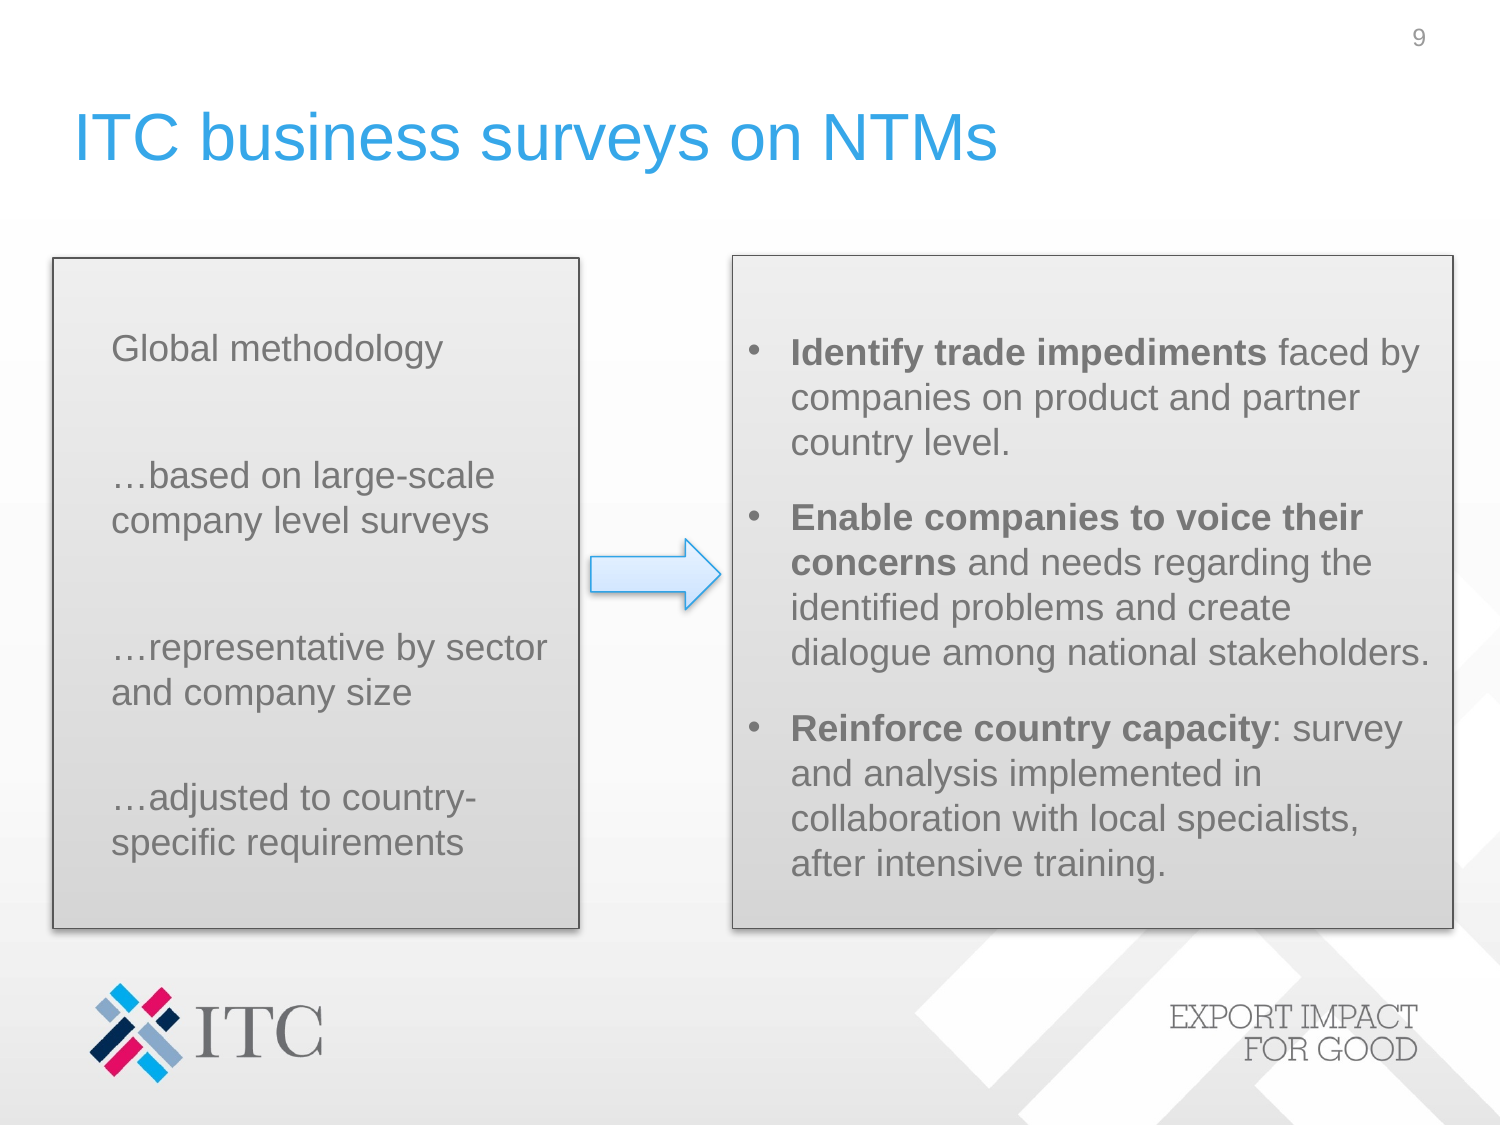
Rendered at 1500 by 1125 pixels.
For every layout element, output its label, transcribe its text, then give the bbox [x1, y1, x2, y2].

title ITC business surveys on NTMs [58, 86, 1424, 178]
text_box [590, 538, 722, 611]
picture [0, 0, 1500, 1125]
text_box Identify trade impediments faced by companies on product and partner country level. Enable companies to voice their concerns and needs regarding the identified problems and create dialogue among national stakeholders. Reinforce country capacity: survey and analysis implemented in collaboration with local specialists, after intensive training. [732, 255, 1454, 929]
list Global methodology …based on large-scale company level surveys …representative by sector and company size …adjusted to country-specific requirements [52, 257, 580, 929]
slide_number 9 [1335, 6, 1442, 67]
